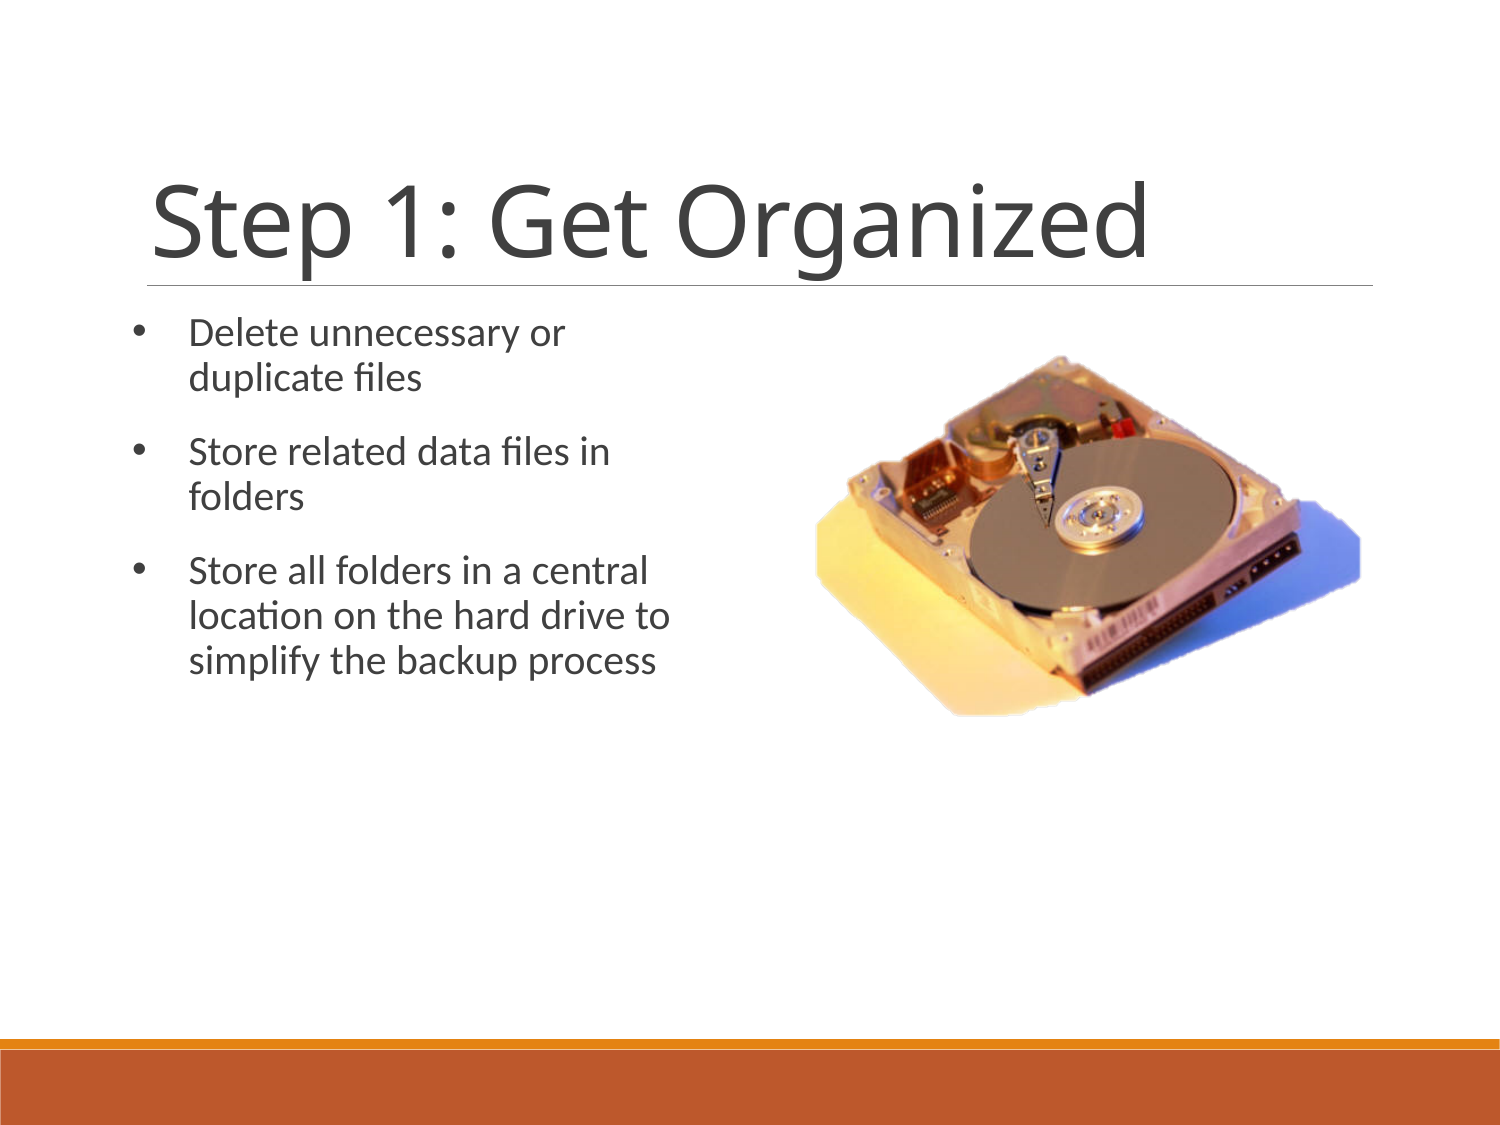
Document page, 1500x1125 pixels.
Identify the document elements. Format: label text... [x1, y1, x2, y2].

picture [749, 302, 1428, 763]
title Step 1: Get Organized [135, 47, 1373, 285]
list Delete unnecessary or duplicate files Store related data files in folders Store all folders in a central location on the hard drive to simplify the backup process [117, 302, 721, 963]
